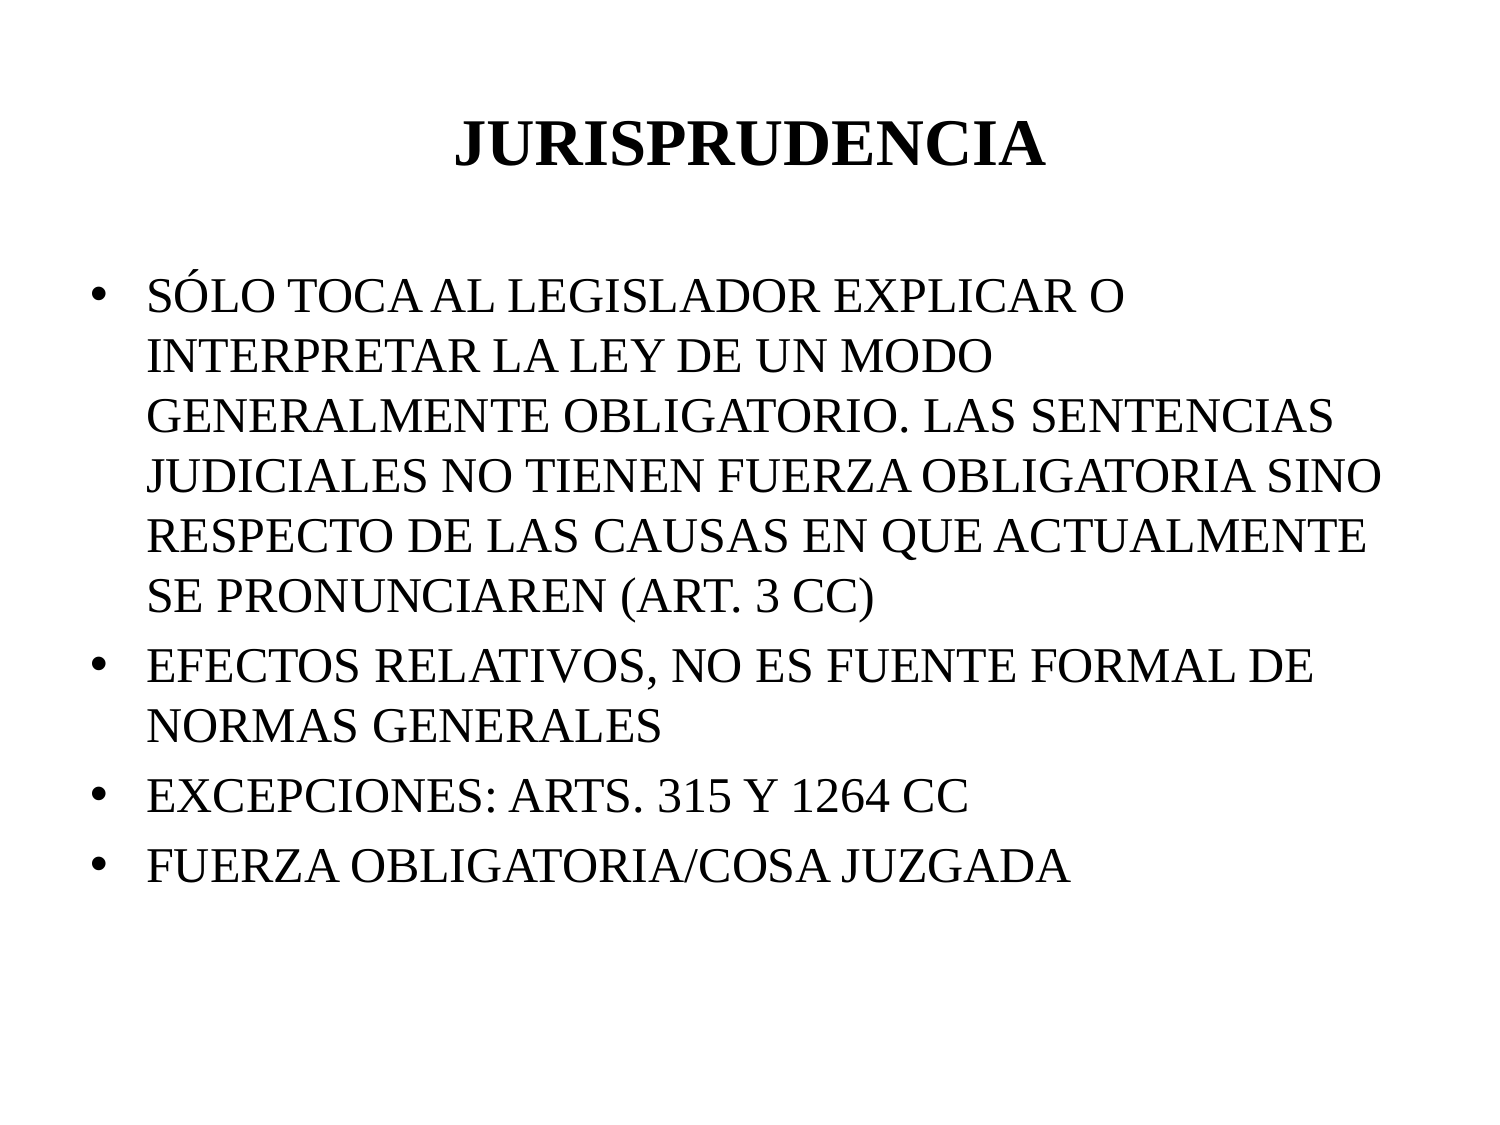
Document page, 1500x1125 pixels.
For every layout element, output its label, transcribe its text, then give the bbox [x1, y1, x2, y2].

title JURISPRUDENCIA [75, 45, 1425, 233]
list SÓLO TOCA AL LEGISLADOR EXPLICAR O INTERPRETAR LA LEY DE UN MODO GENERALMENTE OBLIGATORIO. LAS SENTENCIAS JUDICIALES NO TIENEN FUERZA OBLIGATORIA SINO RESPECTO DE LAS CAUSAS EN QUE ACTUALMENTE SE PRONUNCIAREN (ART. 3 CC) EFECTOS RELATIVOS, NO ES FUENTE FORMAL DE NORMAS GENERALES EXCEPCIONES: ARTS. 315 Y 1264 CC FUERZA OBLIGATORIA/COSA JUZGADA [75, 255, 1425, 1000]
